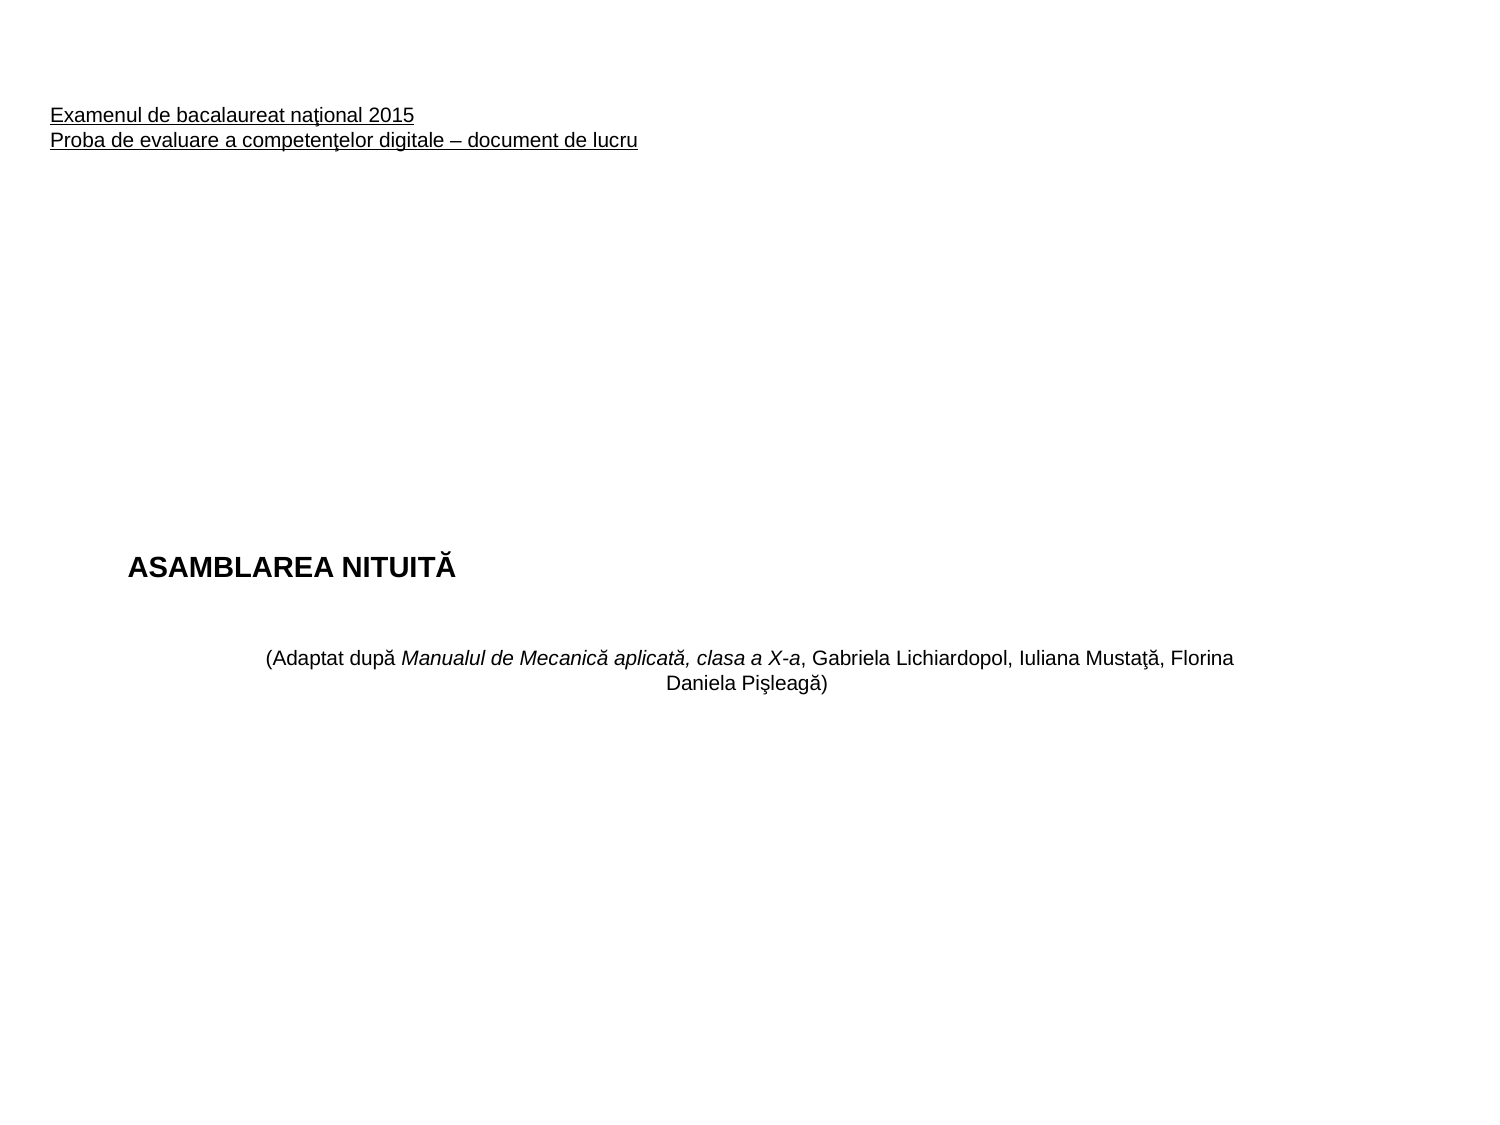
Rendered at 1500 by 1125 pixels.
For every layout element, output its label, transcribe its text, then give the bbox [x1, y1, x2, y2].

text_box Examenul de bacalaureat naţional 2015 Proba de evaluare a competenţelor digitale – document de lucru [35, 94, 1447, 159]
subtitle (Adaptat după Manualul de Mecanică aplicată, clasa a X-a, Gabriela Lichiardopol, Iuliana Mustaţă, Florina Daniela Pişleagă) [224, 637, 1276, 751]
title ASAMBLAREA NITUITĂ [112, 349, 1388, 591]
